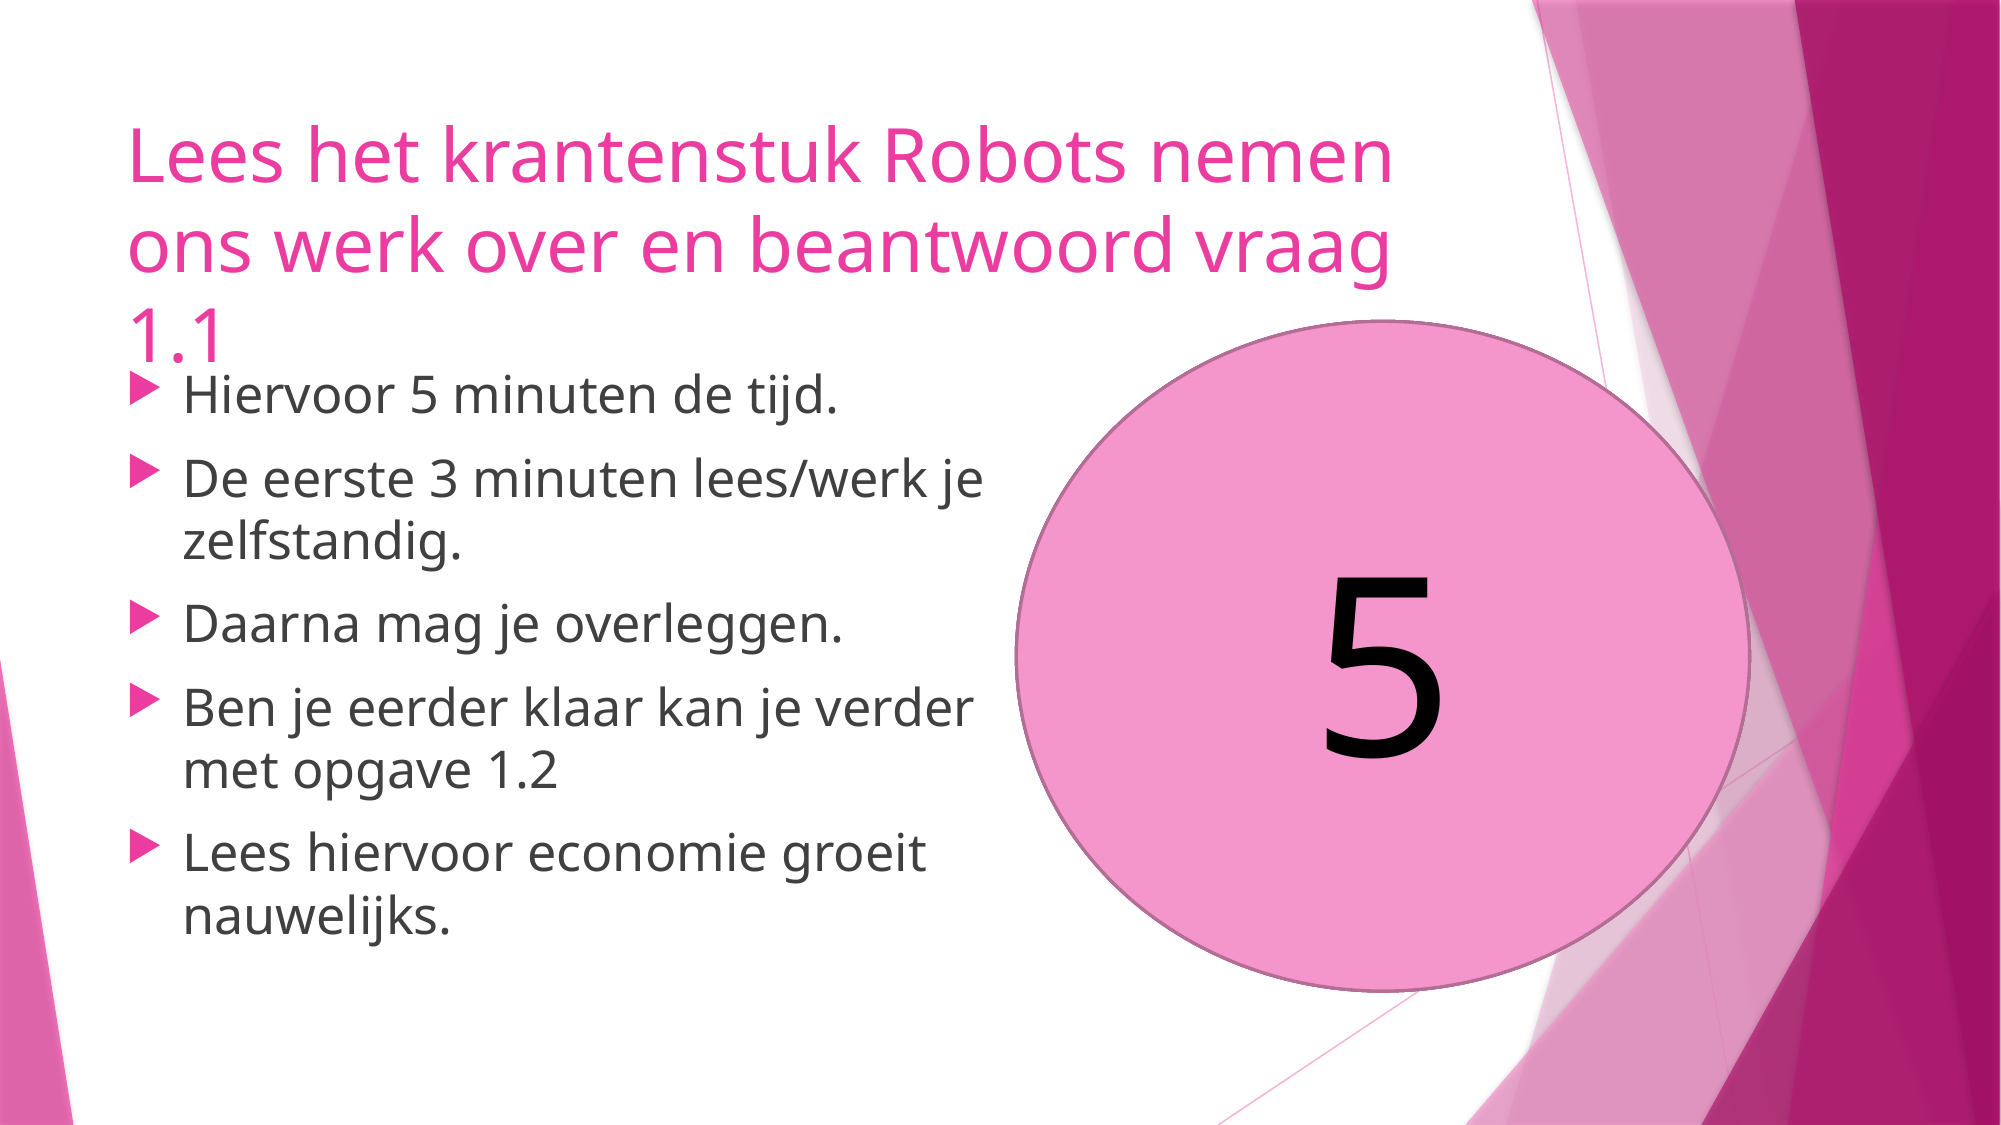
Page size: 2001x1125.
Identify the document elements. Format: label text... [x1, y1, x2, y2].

list Hiervoor 5 minuten de tijd. De eerste 3 minuten lees/werk je zelfstandig. Daarna mag je overleggen. Ben je eerder klaar kan je verder met opgave 1.2 Lees hiervoor economie groeit nauwelijks. [111, 354, 1046, 992]
title Lees het krantenstuk Robots nemen ons werk over en beantwoord vraag 1.1 [111, 99, 1522, 317]
text_box 5 [1014, 319, 1752, 993]
